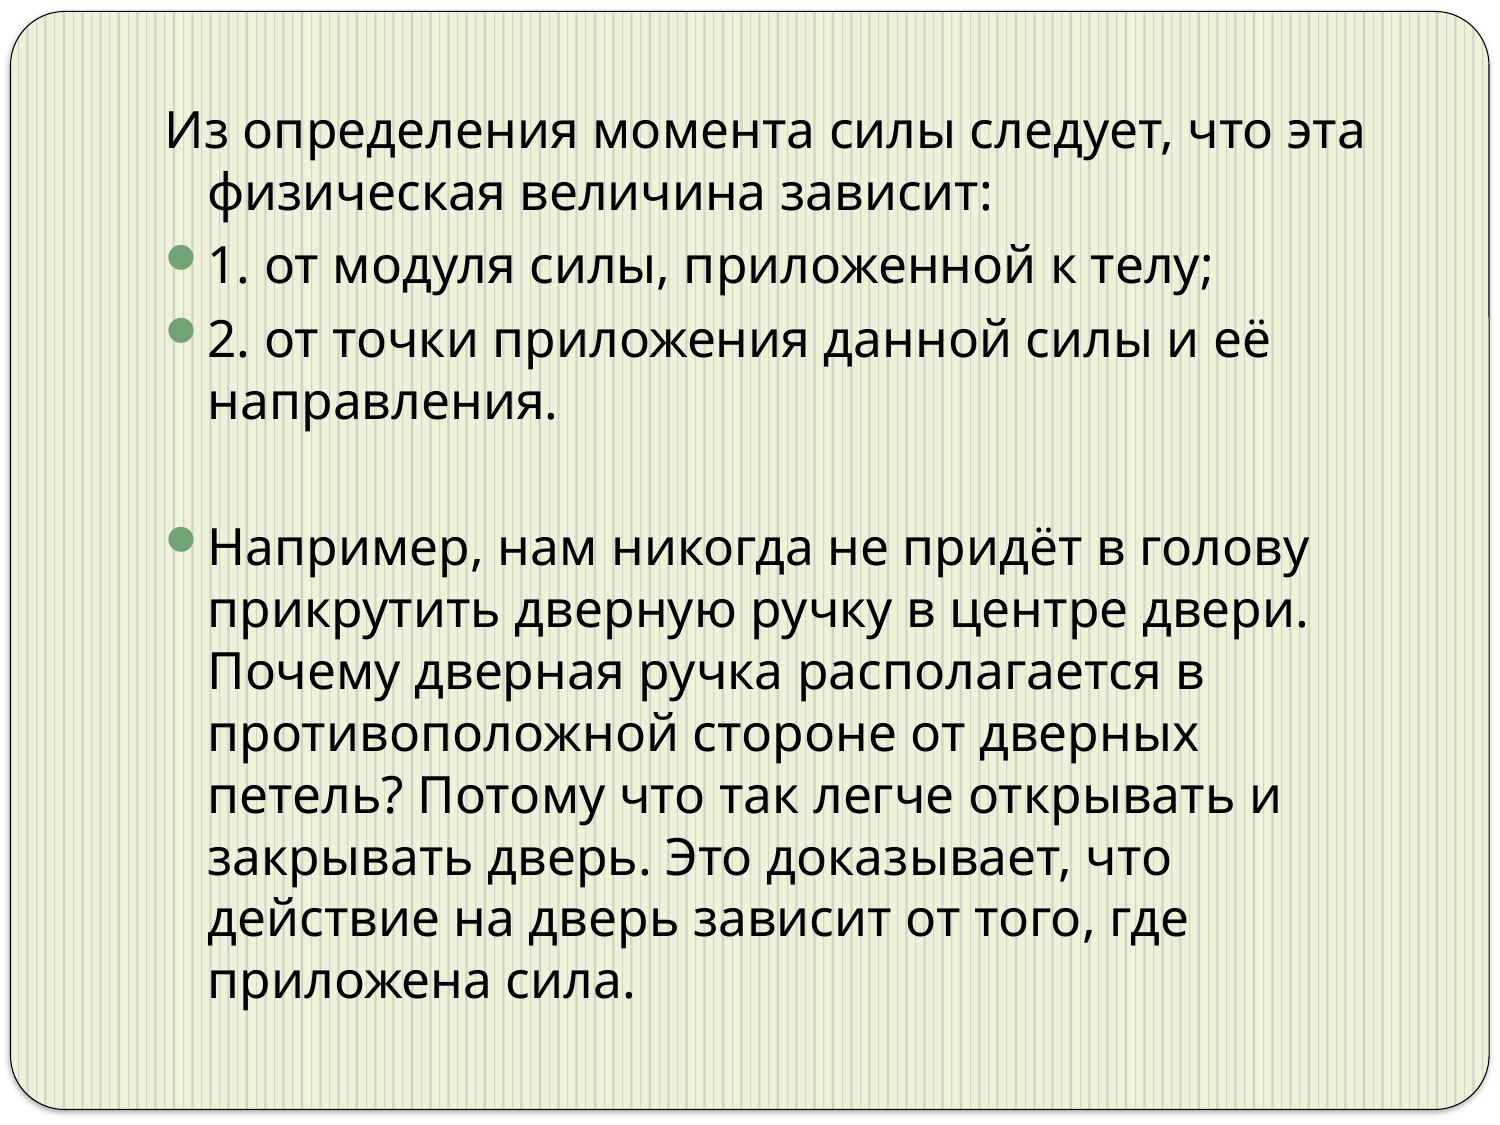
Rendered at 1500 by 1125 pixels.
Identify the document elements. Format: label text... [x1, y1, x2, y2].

list Из определения момента силы следует, что эта физическая величина зависит: 1. от модуля силы, приложенной к телу; 2. от точки приложения данной силы и её направления. Например, нам никогда не придёт в голову прикрутить дверную ручку в центре двери. Почему дверная ручка располагается в противоположной стороне от дверных петель? Потому что так легче открывать и закрывать дверь. Это доказывает, что действие на дверь зависит от того, где приложена сила. [150, 90, 1425, 1024]
